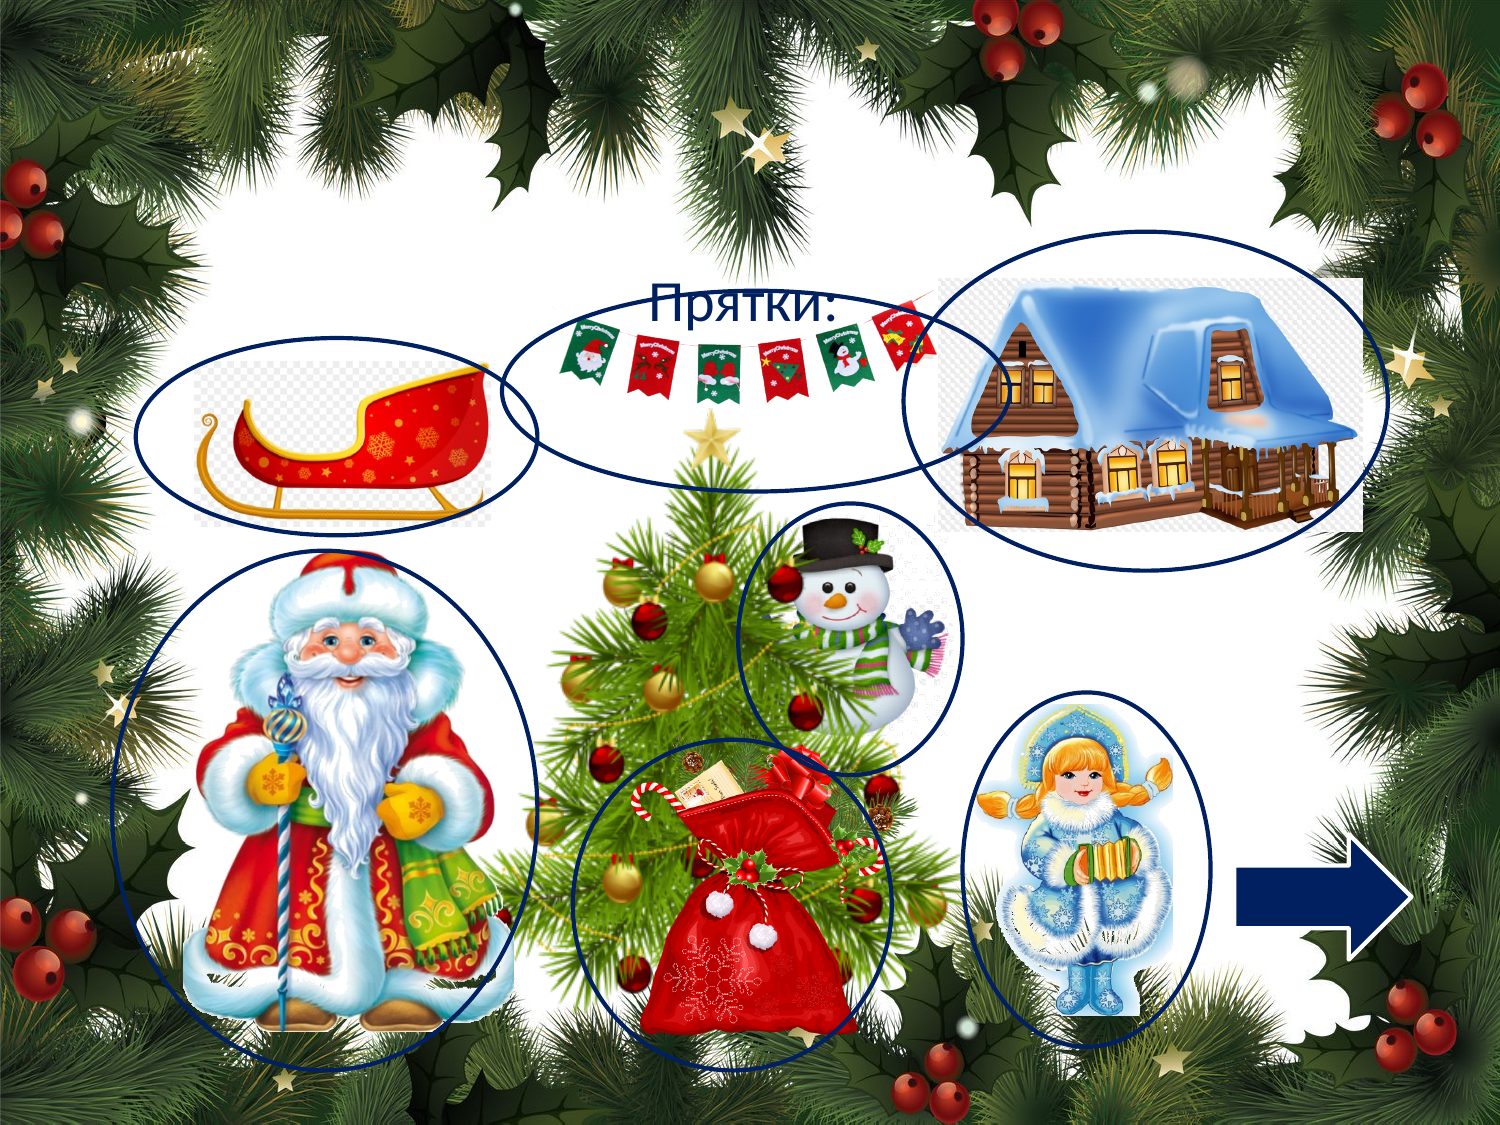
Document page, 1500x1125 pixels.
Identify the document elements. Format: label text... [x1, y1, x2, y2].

text_box [204, 335, 469, 360]
text_box [110, 620, 177, 1001]
text_box [221, 1040, 429, 1073]
text_box [1041, 690, 1132, 702]
picture [0, 75, 1500, 1125]
text_box [1179, 747, 1213, 992]
text_box [1002, 540, 1290, 573]
text_box Прятки: [633, 255, 854, 289]
text_box [499, 341, 532, 407]
text_box [643, 1045, 821, 1073]
text_box [1367, 328, 1390, 474]
text_box [1187, 905, 1500, 980]
text_box [1023, 1025, 1150, 1049]
text_box [495, 373, 502, 407]
text_box [1232, 832, 1414, 962]
text_box [977, 229, 1315, 277]
text_box [0, 0, 1500, 75]
text_box [133, 367, 189, 506]
